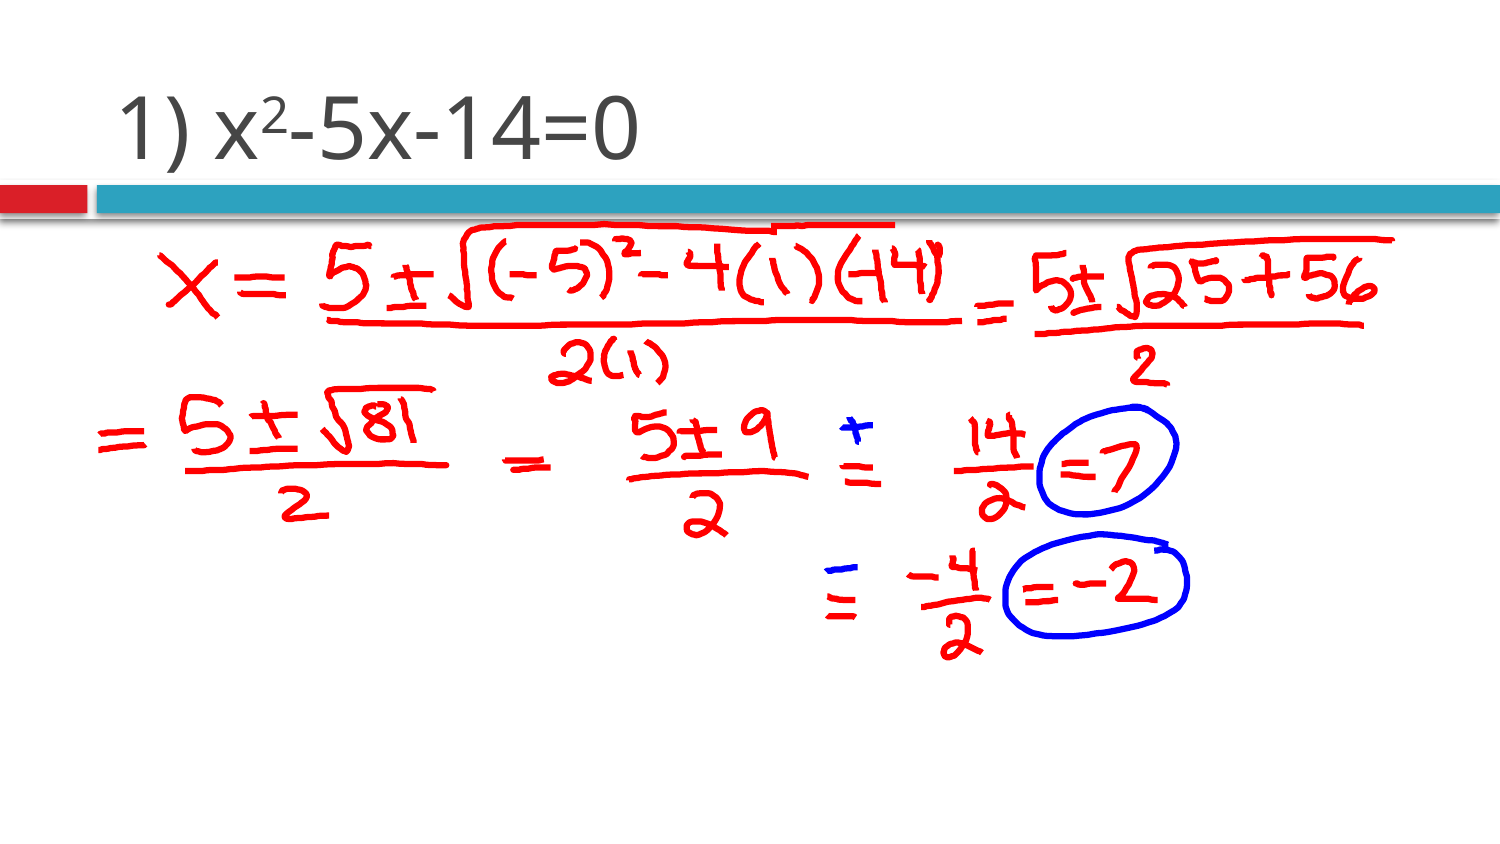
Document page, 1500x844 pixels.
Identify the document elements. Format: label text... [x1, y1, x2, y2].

title 1) x2-5x-14=0 [99, 19, 1438, 185]
text_box [942, 614, 983, 659]
text_box [321, 244, 372, 309]
text_box [321, 387, 435, 453]
text_box [1004, 533, 1188, 638]
text_box [386, 304, 427, 309]
text_box [928, 240, 940, 301]
text_box [399, 398, 415, 443]
text_box [580, 241, 611, 299]
text_box [738, 243, 764, 304]
text_box [1190, 259, 1230, 302]
text_box [239, 291, 286, 297]
text_box [234, 275, 285, 279]
text_box [550, 341, 592, 384]
text_box [1303, 255, 1336, 300]
text_box [266, 417, 280, 439]
text_box [504, 458, 544, 462]
text_box [917, 248, 924, 295]
text_box [936, 244, 941, 258]
text_box [181, 396, 232, 454]
text_box [1116, 238, 1393, 318]
text_box [167, 261, 218, 306]
text_box [840, 424, 873, 429]
text_box [190, 287, 219, 319]
text_box [628, 470, 809, 481]
text_box [837, 234, 863, 302]
text_box [159, 254, 192, 287]
text_box [1072, 306, 1102, 314]
text_box [1342, 257, 1376, 305]
text_box [645, 340, 667, 384]
text_box [976, 302, 1014, 307]
text_box [825, 566, 858, 573]
text_box [827, 595, 856, 601]
text_box [1008, 413, 1018, 459]
text_box [720, 263, 729, 268]
text_box [490, 240, 514, 300]
text_box [1015, 430, 1026, 436]
text_box [683, 453, 722, 458]
text_box [509, 273, 537, 277]
text_box [716, 243, 723, 291]
text_box [404, 264, 409, 274]
text_box [280, 487, 330, 520]
text_box [874, 249, 886, 303]
text_box [891, 247, 919, 267]
text_box [977, 317, 1007, 324]
text_box [249, 447, 298, 452]
text_box [907, 573, 939, 579]
text_box [363, 403, 395, 441]
text_box [326, 319, 963, 327]
text_box [950, 555, 971, 571]
text_box [743, 409, 777, 459]
text_box [844, 480, 882, 485]
text_box [551, 247, 588, 292]
text_box [685, 251, 718, 267]
text_box [1034, 322, 1364, 335]
text_box [826, 614, 856, 619]
text_box [969, 417, 979, 454]
text_box [696, 433, 704, 453]
text_box [971, 549, 977, 591]
text_box [1038, 405, 1178, 516]
text_box [98, 443, 146, 451]
text_box [407, 277, 417, 301]
text_box [185, 462, 448, 472]
text_box [1033, 252, 1072, 312]
text_box [512, 466, 551, 471]
text_box [98, 430, 145, 436]
text_box [1083, 278, 1093, 303]
text_box [250, 413, 298, 418]
text_box [854, 429, 859, 443]
text_box [448, 223, 777, 308]
text_box [602, 337, 624, 377]
text_box [1267, 279, 1273, 297]
text_box [614, 237, 641, 256]
text_box [691, 419, 698, 430]
text_box [848, 417, 855, 426]
text_box [953, 465, 1034, 472]
text_box [795, 245, 820, 302]
text_box [1243, 273, 1291, 281]
text_box [640, 273, 668, 277]
text_box [633, 411, 675, 459]
text_box [678, 429, 718, 434]
text_box [1082, 264, 1086, 275]
text_box [261, 402, 268, 415]
text_box [1132, 347, 1168, 386]
text_box [392, 273, 434, 278]
text_box [986, 419, 1012, 437]
text_box [629, 350, 641, 376]
text_box [921, 596, 991, 608]
text_box [841, 465, 873, 469]
text_box [981, 483, 1026, 520]
text_box [1261, 254, 1270, 276]
text_box [685, 492, 728, 536]
text_box [1071, 275, 1104, 280]
text_box [1145, 263, 1186, 308]
text_box [771, 257, 789, 295]
